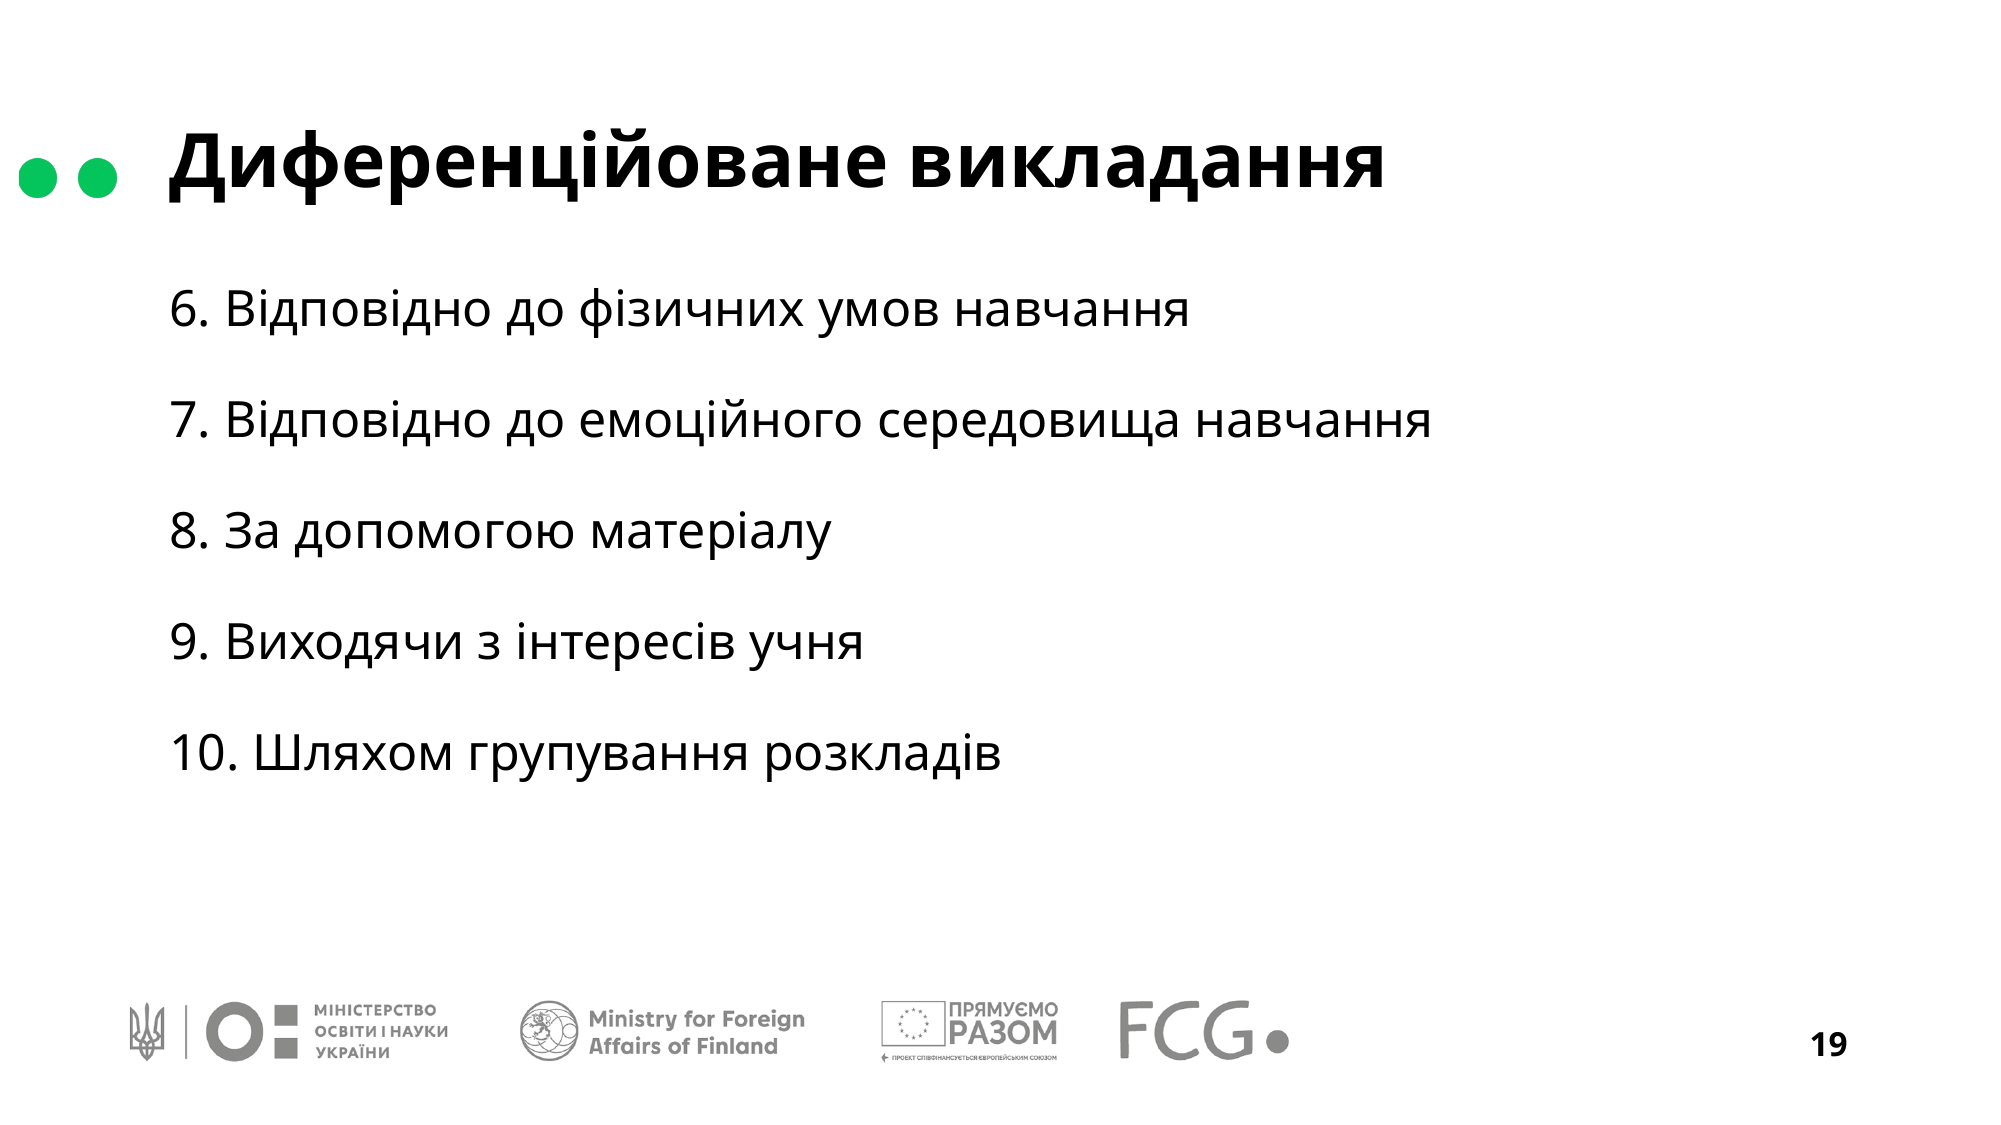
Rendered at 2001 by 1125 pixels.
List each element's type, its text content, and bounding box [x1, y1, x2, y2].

picture [42, 940, 1374, 1125]
title Диференційоване викладання [154, 52, 1944, 239]
picture [18, 158, 117, 198]
slide_number 19 [1736, 1015, 1863, 1076]
list 6. Відповідно до фізичних умов навчання 7. Відповідно до емоційного середовища навчання 8. За допомогою матеріалу 9. Виходячи з інтересів учня 10. Шляхом групування розкладів [154, 239, 1944, 1014]
